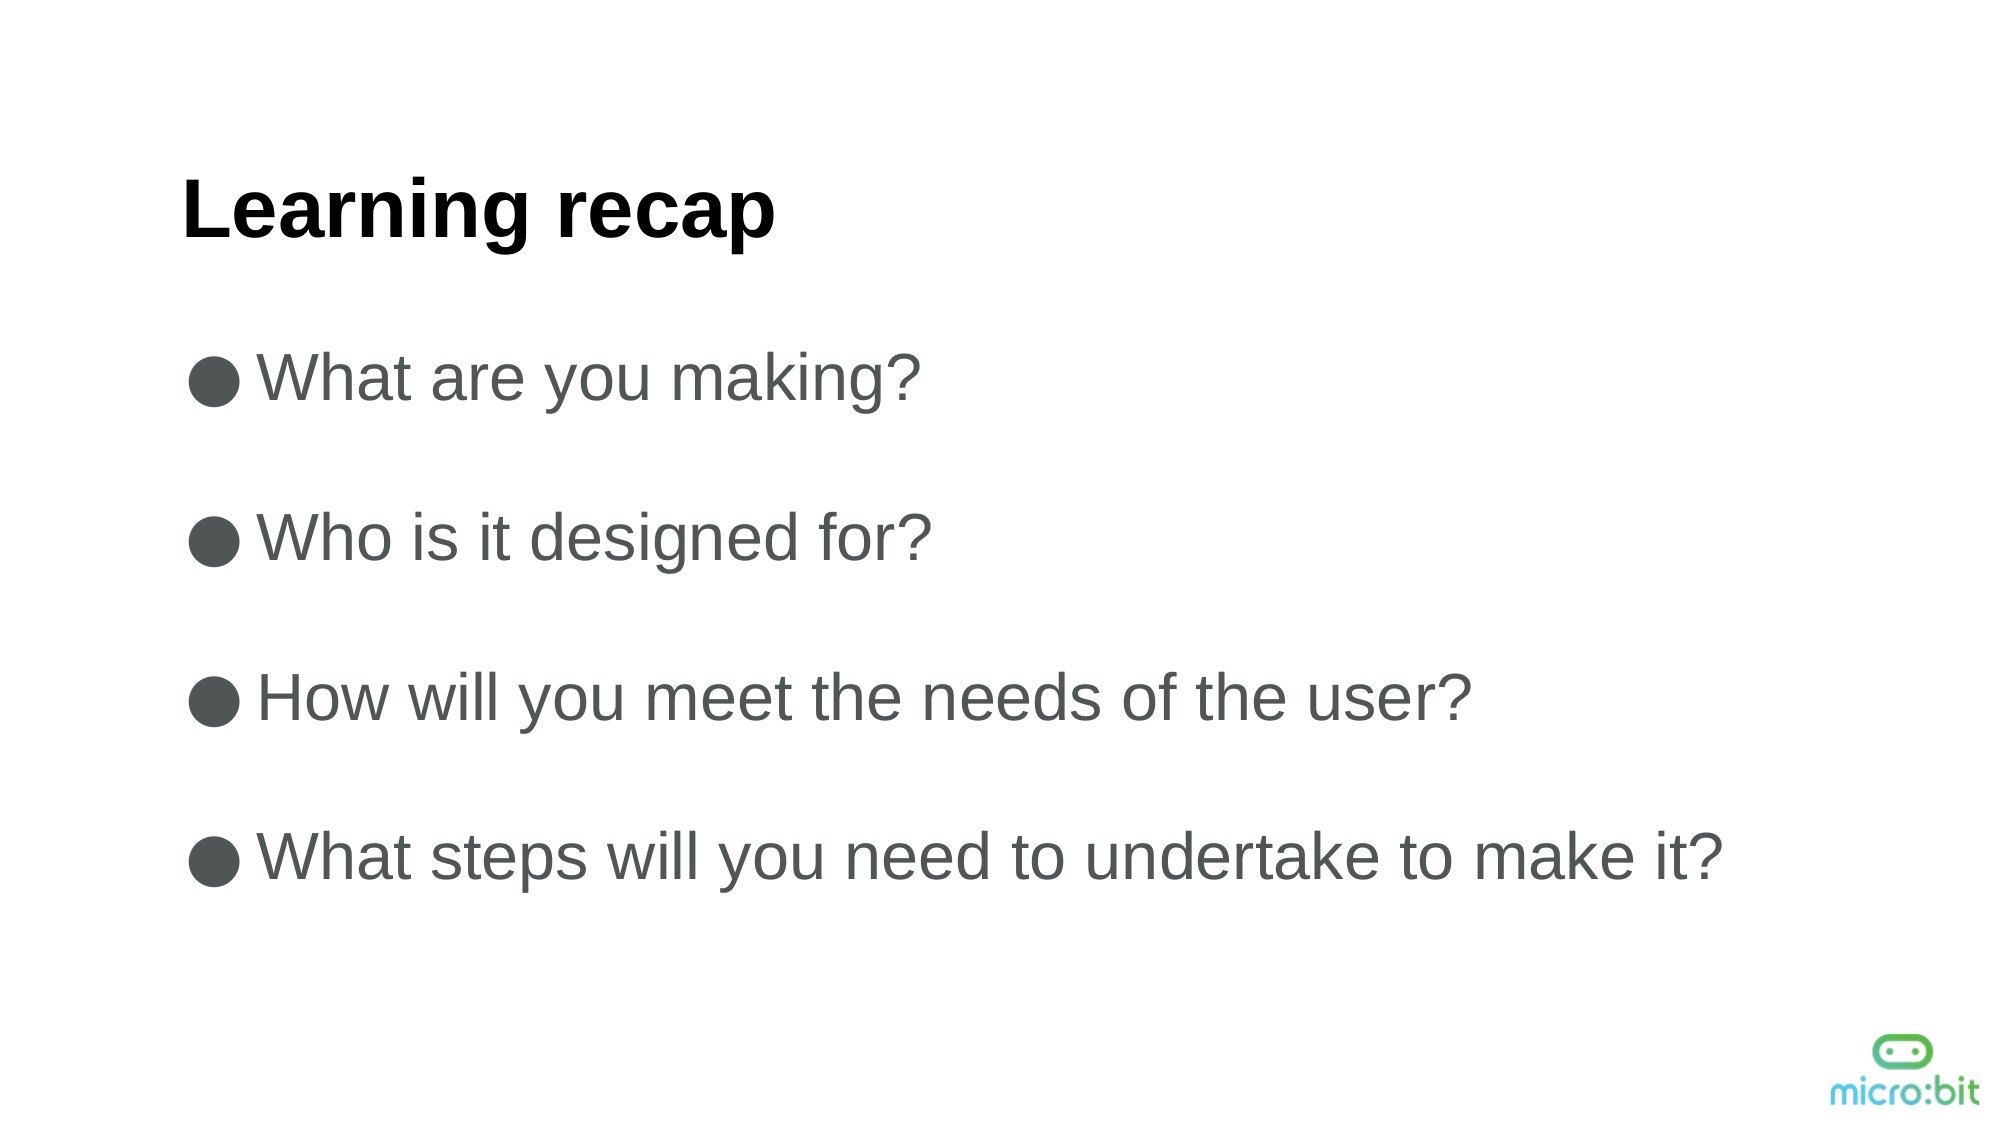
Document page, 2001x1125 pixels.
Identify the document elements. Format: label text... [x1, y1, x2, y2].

text_box Learning recap What are you making? Who is it designed for? How will you meet the needs of the user? What steps will you need to undertake to make it? [166, 60, 1918, 884]
picture [1830, 1029, 1980, 1106]
